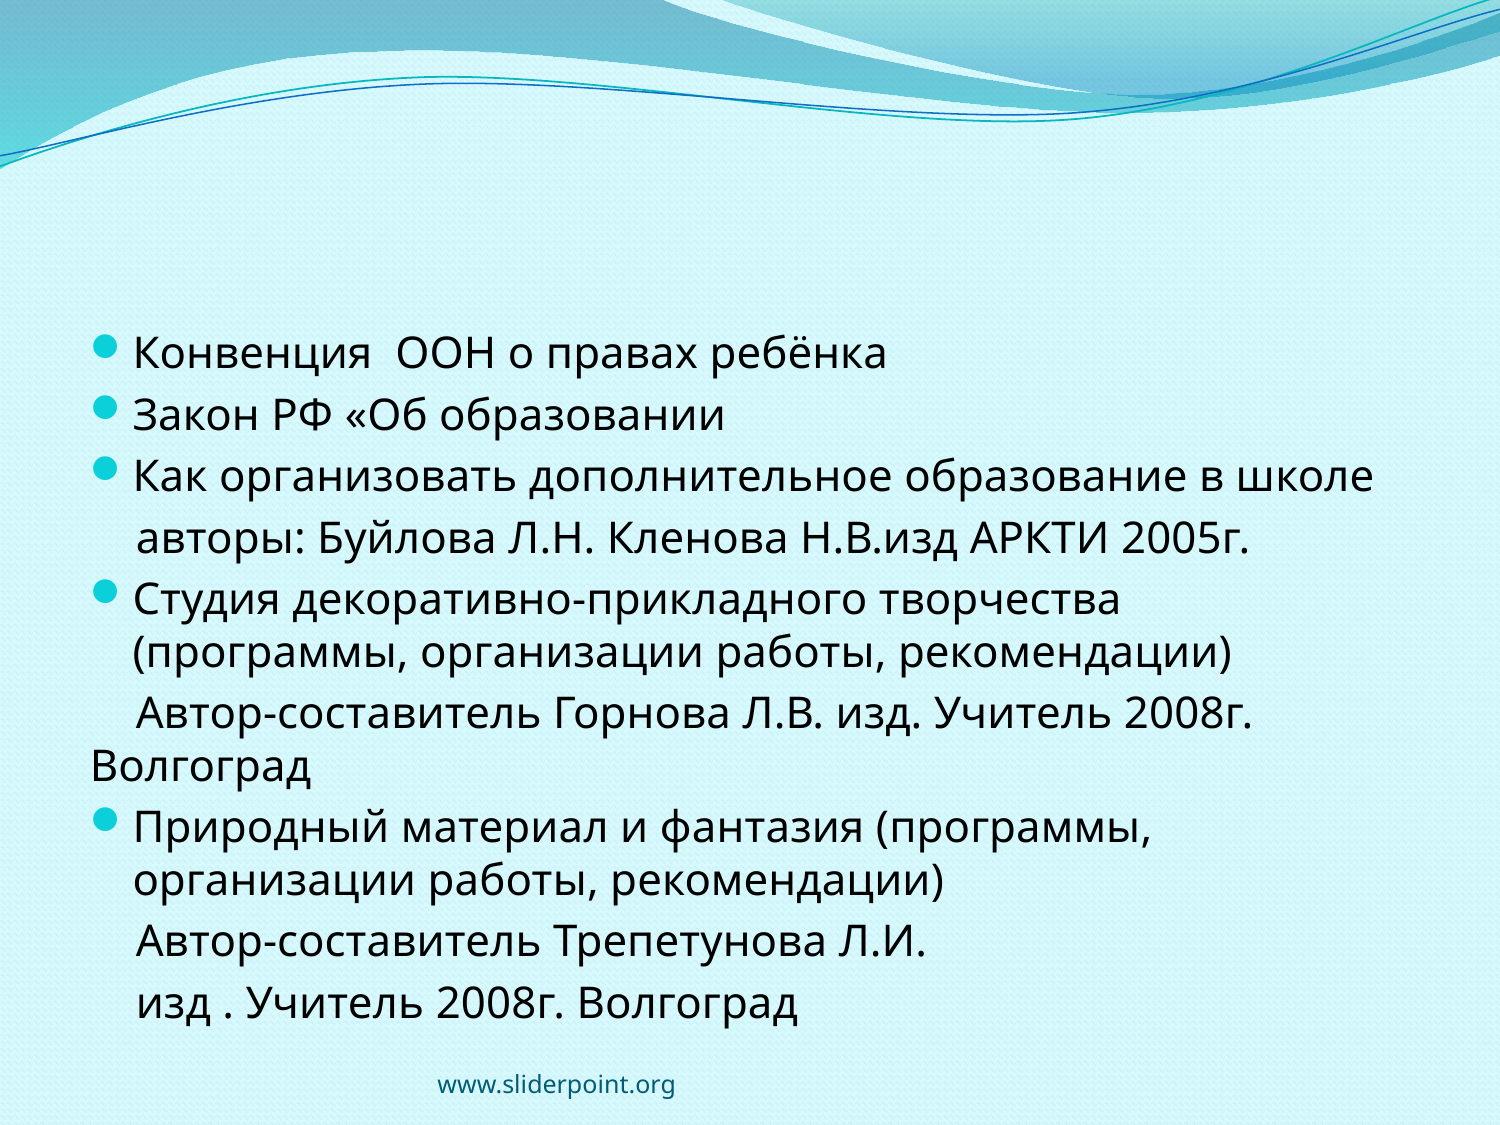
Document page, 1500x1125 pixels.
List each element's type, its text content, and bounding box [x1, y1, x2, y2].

footer www.sliderpoint.org [437, 1042, 988, 1103]
list Конвенция ООН о правах ребёнка Закон РФ «Об образовании Как организовать дополнительное образование в школе авторы: Буйлова Л.Н. Кленова Н.В.изд АРКТИ 2005г. Студия декоративно-прикладного творчества (программы, организации работы, рекомендации) Автор-составитель Горнова Л.В. изд. Учитель 2008г. Волгоград Природный материал и фантазия (программы, организации работы, рекомендации) Автор-составитель Трепетунова Л.И. изд . Учитель 2008г. Волгоград [75, 317, 1425, 1038]
